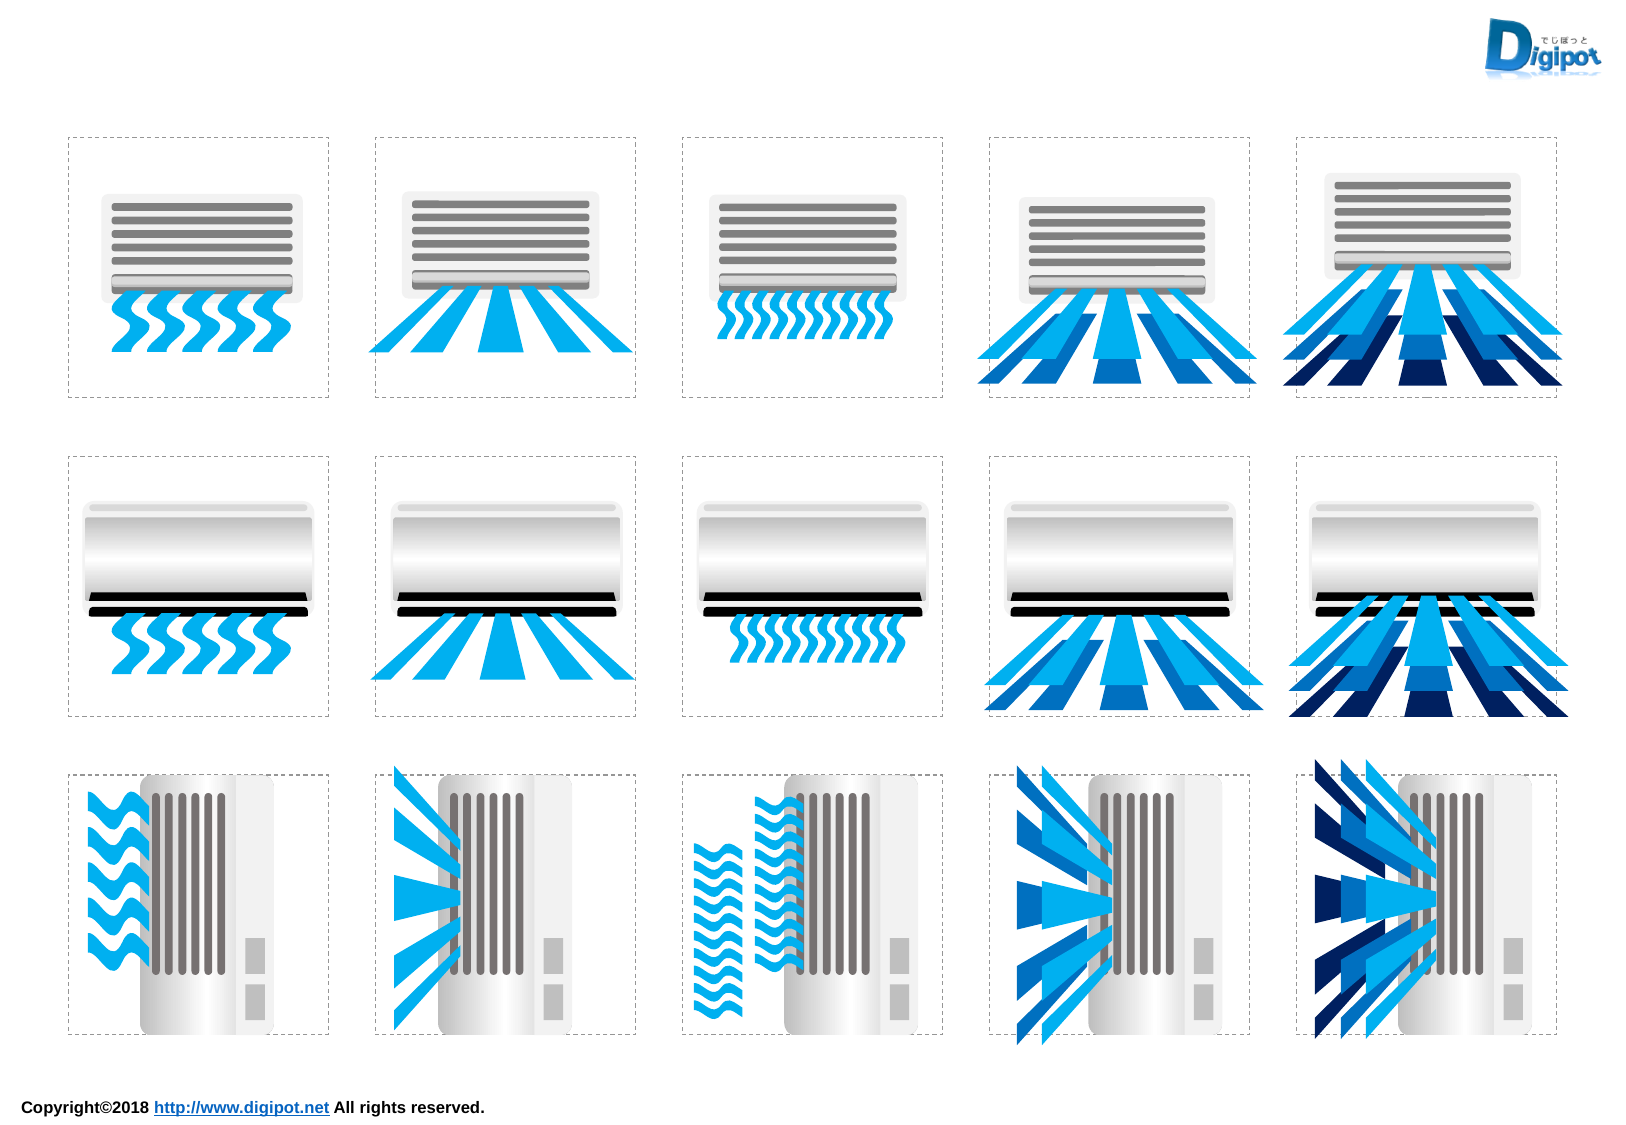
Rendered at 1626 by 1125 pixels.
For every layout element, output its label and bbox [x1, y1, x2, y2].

text_box [370, 500, 635, 680]
text_box [82, 500, 315, 675]
text_box [696, 500, 929, 663]
text_box [709, 194, 907, 340]
text_box [1016, 765, 1223, 1046]
text_box [977, 196, 1257, 384]
text_box [368, 191, 634, 353]
text_box [693, 775, 919, 1036]
picture [1485, 18, 1602, 82]
text_box [1314, 759, 1532, 1039]
text_box [984, 500, 1264, 711]
text_box [87, 775, 274, 1036]
text_box [101, 193, 303, 352]
text_box [394, 765, 573, 1036]
text_box [1288, 500, 1569, 717]
text_box [1282, 172, 1563, 386]
